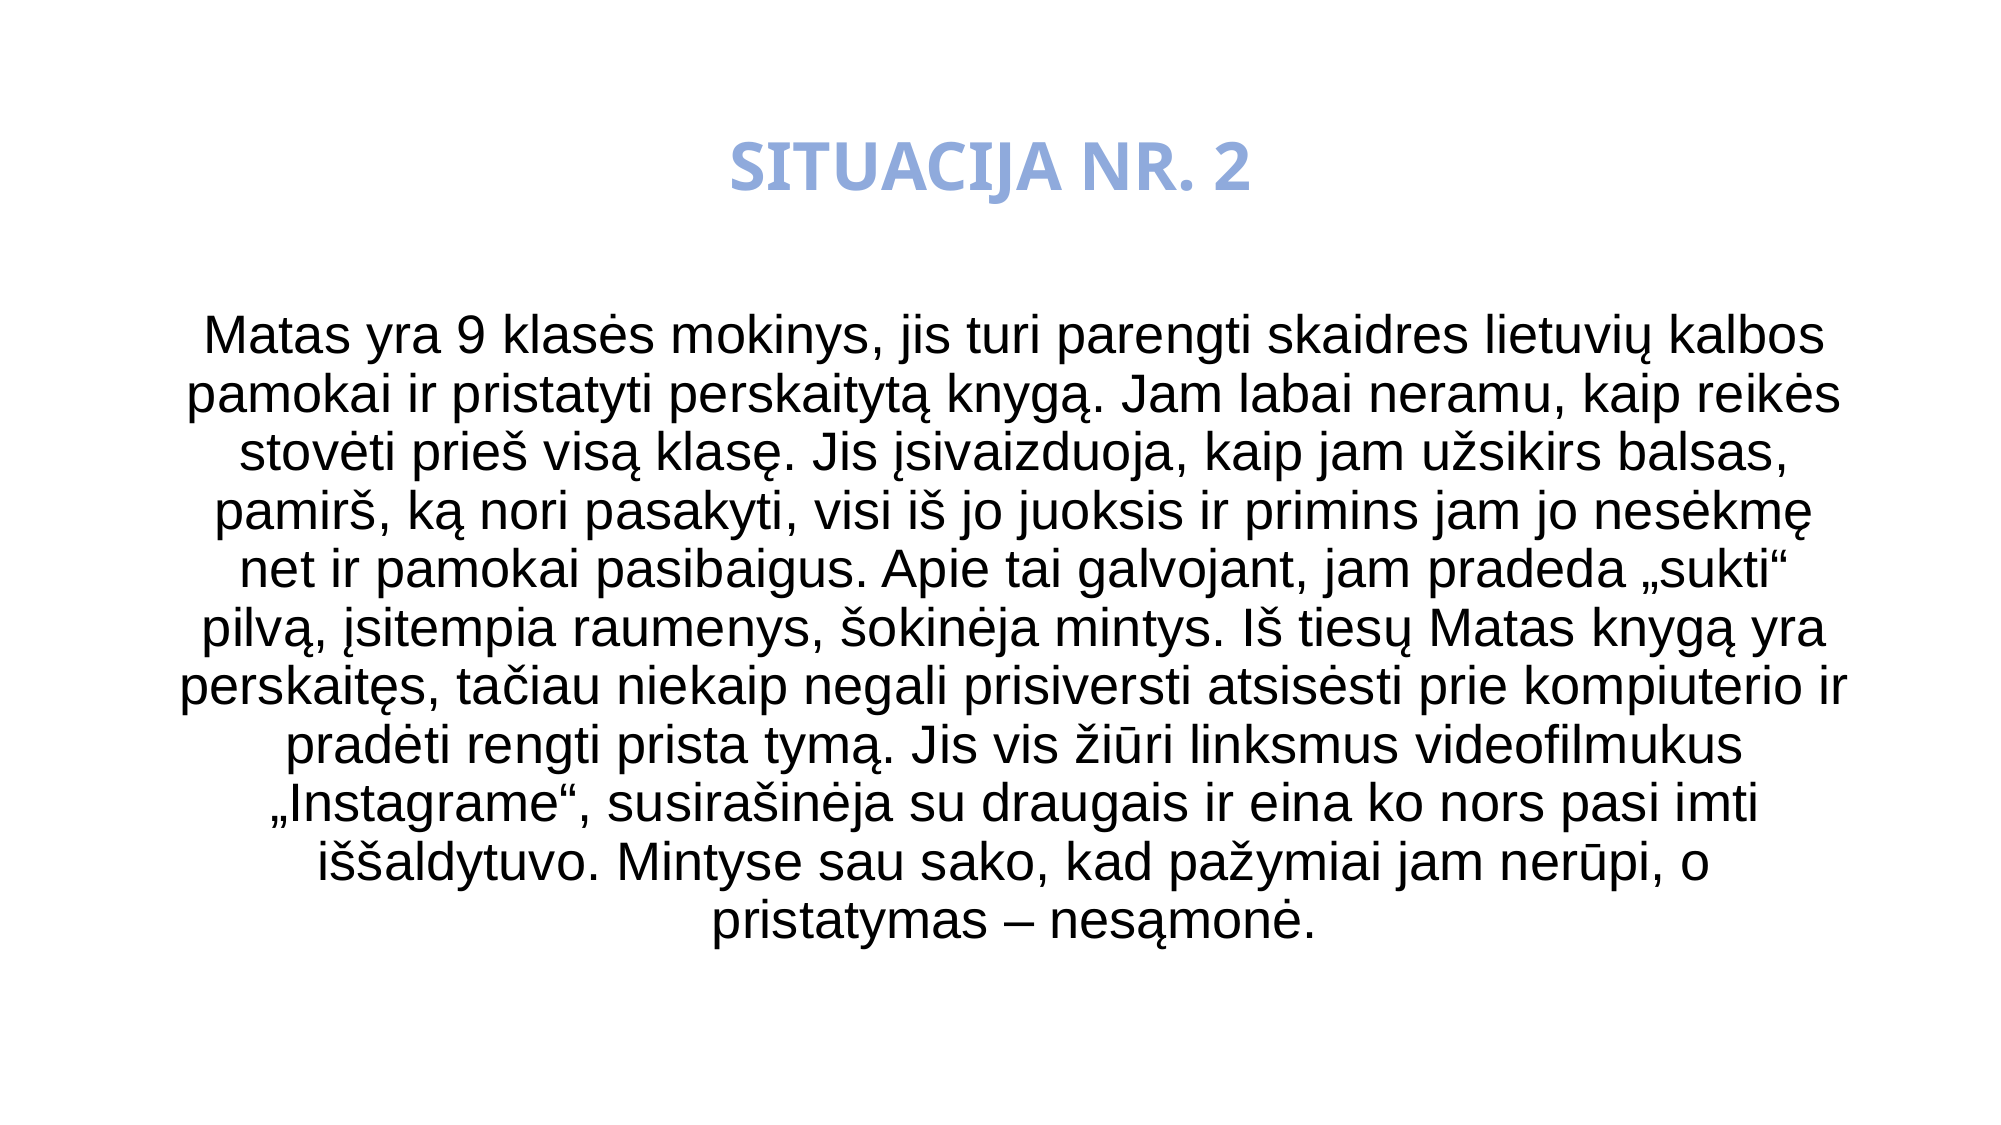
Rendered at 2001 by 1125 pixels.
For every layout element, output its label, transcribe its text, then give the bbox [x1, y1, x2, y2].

list Matas yra 9 klasės mokinys, jis turi parengti skaidres lietuvių kalbos pamokai ir pristatyti perskaitytą knygą. Jam labai neramu, kaip reikės stovėti prieš visą klasę. Jis įsivaizduoja, kaip jam užsikirs balsas, pamirš, ką nori pasakyti, visi iš jo juoksis ir primins jam jo nesėkmę net ir pamokai pasibaigus. Apie tai galvojant, jam pradeda „sukti“ pilvą, įsitempia raumenys, šokinėja mintys. Iš tiesų Matas knygą yra perskaitęs, tačiau niekaip negali prisiversti atsisėsti prie kompiuterio ir pradėti rengti prista tymą. Jis vis žiūri linksmus videofilmukus „Instagrame“, susirašinėja su draugais ir eina ko nors pasi imti iššaldytuvo. Mintyse sau sako, kad pažymiai jam nerūpi, o pristatymas – nesąmonė. [167, 298, 1863, 1014]
title SITUACIJA NR. 2 [136, 59, 1863, 278]
